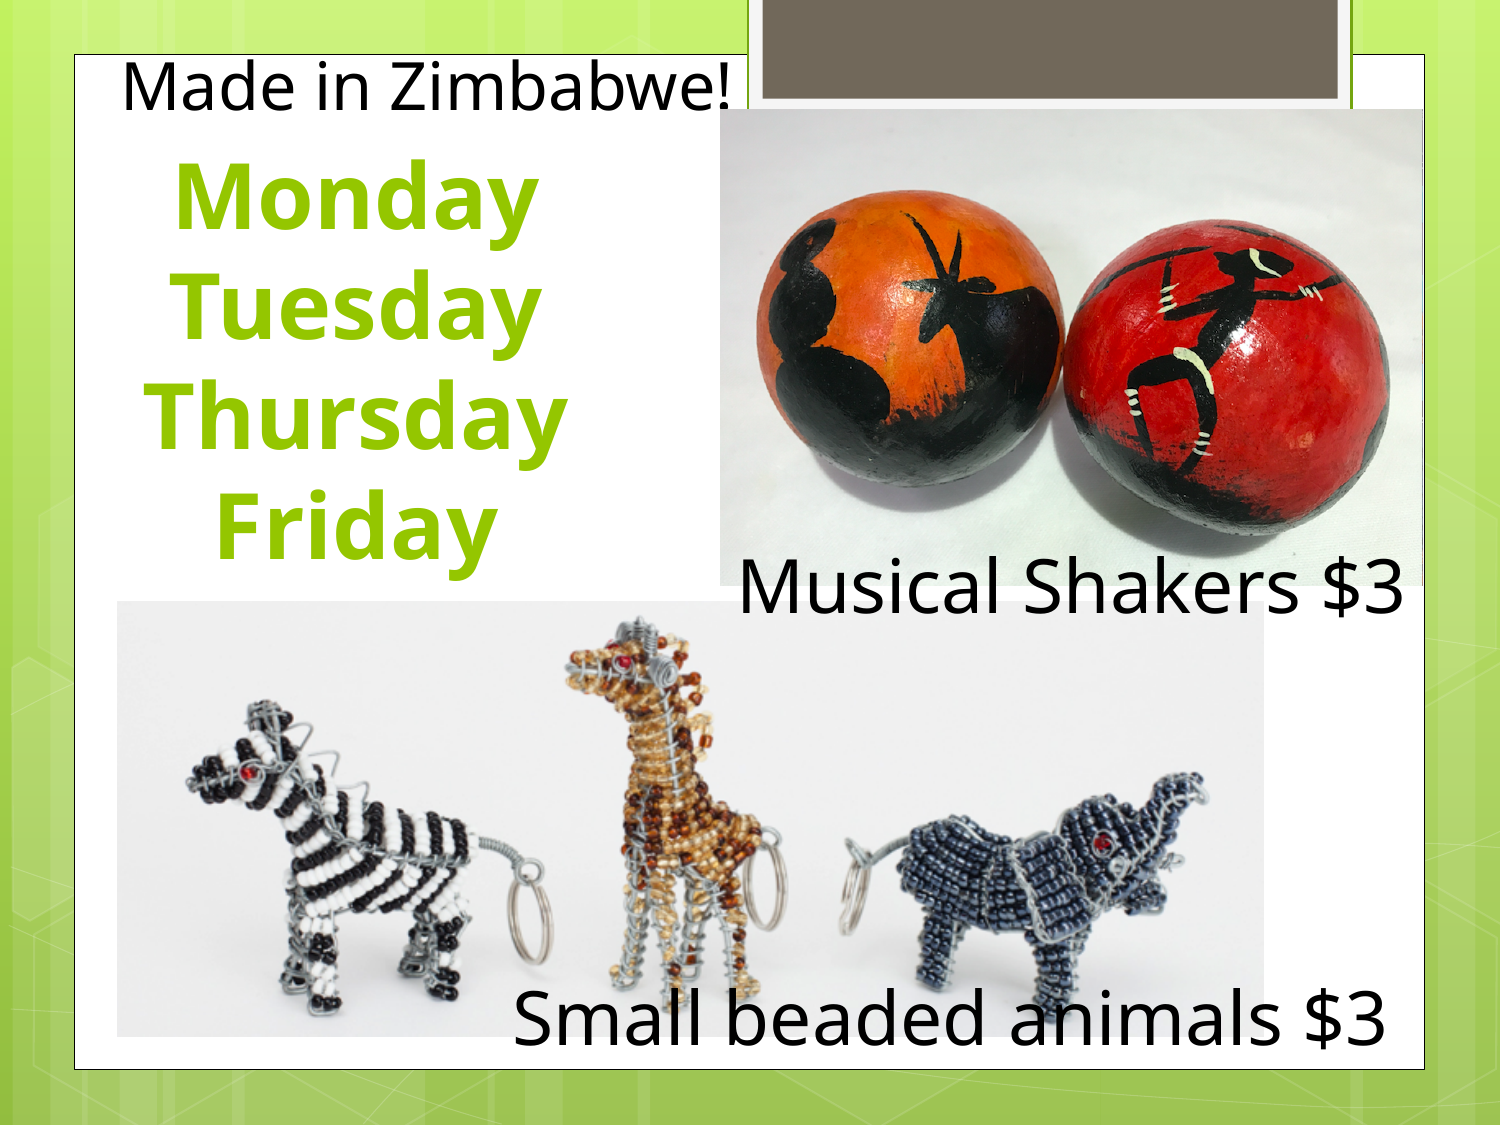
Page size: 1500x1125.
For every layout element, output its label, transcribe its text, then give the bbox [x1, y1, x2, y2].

text_box Made in Zimbabwe! [33, 36, 821, 131]
text_box Musical Shakers $3 [702, 531, 1441, 637]
text_box Small beaded animals $3 [427, 962, 1455, 1068]
picture [719, 109, 1424, 586]
picture [116, 600, 1264, 1037]
title Monday Tuesday Thursday Friday [33, 132, 678, 586]
